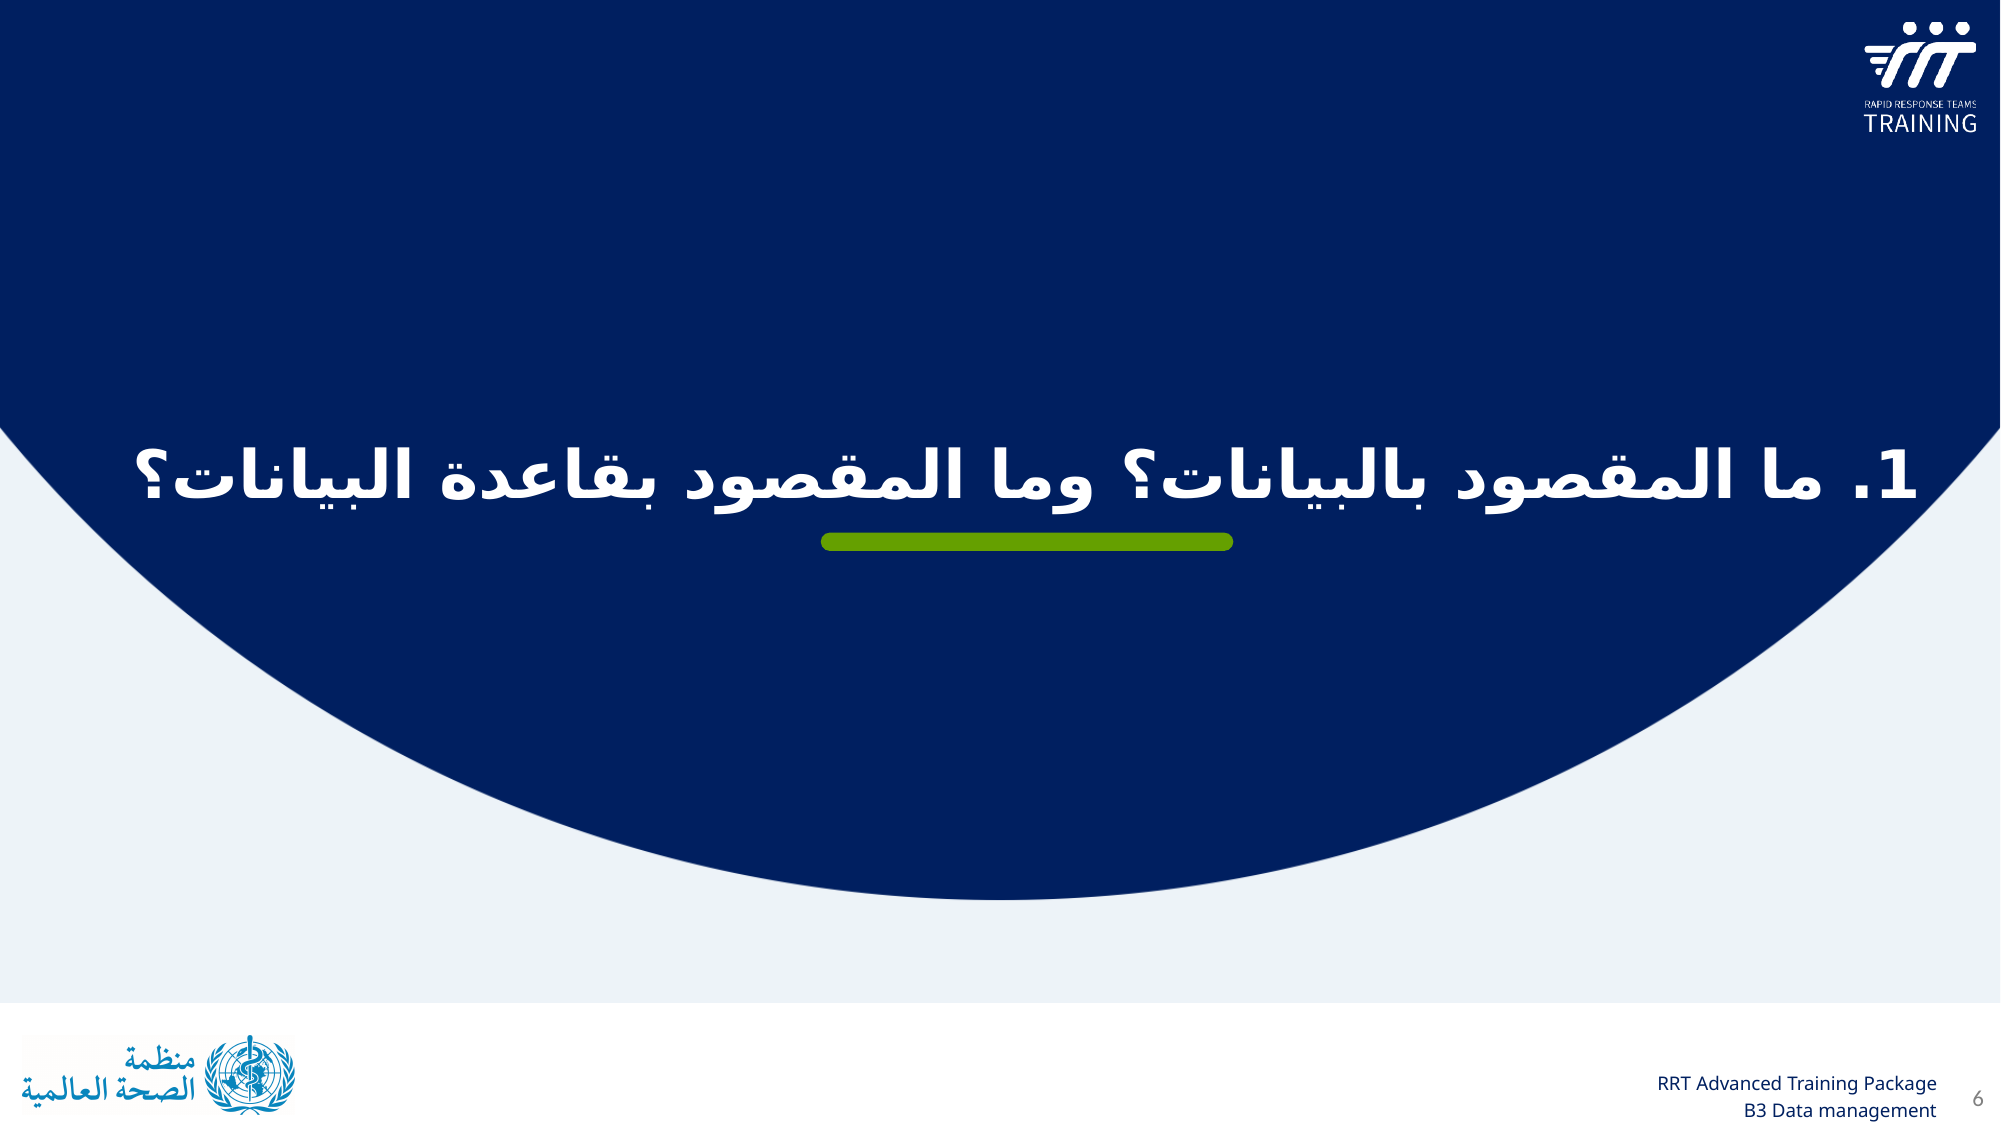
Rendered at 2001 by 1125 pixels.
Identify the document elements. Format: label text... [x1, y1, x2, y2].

picture [0, 0, 2001, 1003]
picture [252, 1050, 258, 1059]
picture [22, 1035, 295, 1115]
list 1. ما المقصود بالبيانات؟ وما المقصود بقاعدة البيانات؟ [95, 322, 1959, 631]
